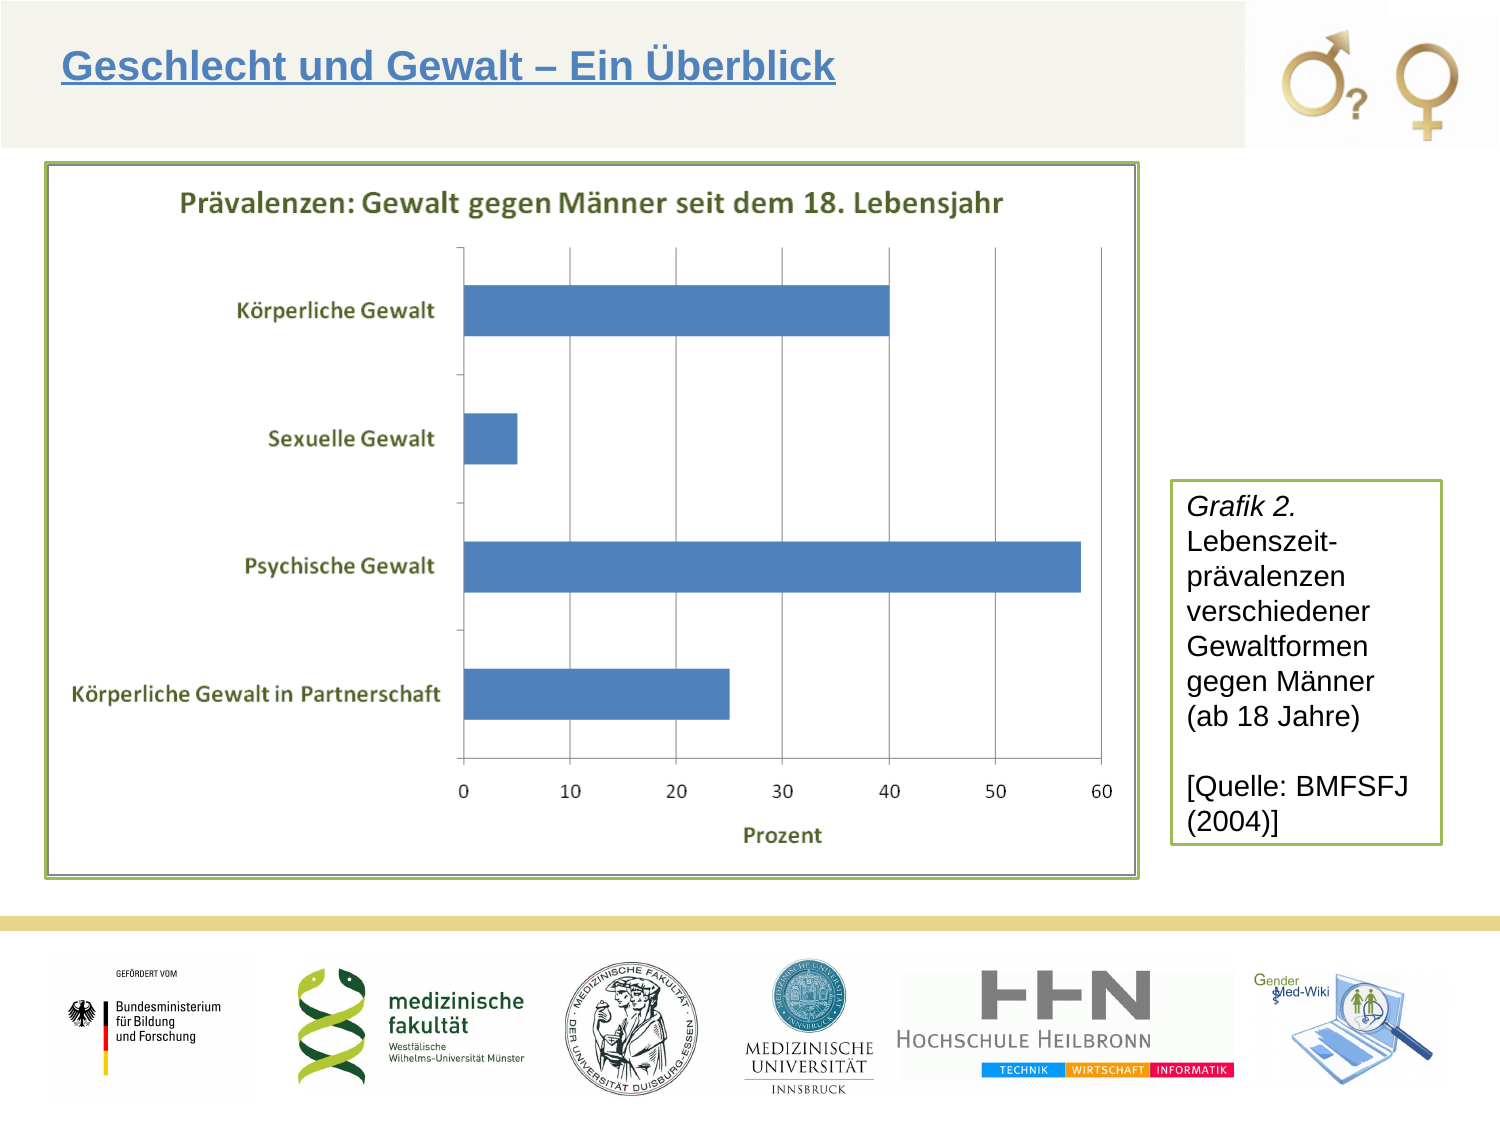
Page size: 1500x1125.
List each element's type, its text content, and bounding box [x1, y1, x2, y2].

picture [1245, 0, 1500, 149]
text_box Grafik 2. Lebenszeit-prävalenzen verschiedener Gewaltformen gegen Männer (ab 18 Jahre) [Quelle: BMFSFJ (2004)] [1171, 480, 1442, 845]
picture [46, 163, 1138, 878]
picture [298, 952, 1234, 1100]
picture [47, 952, 255, 1100]
picture [1246, 965, 1453, 1087]
text_box Geschlecht und Gewalt – Ein Überblick [46, 31, 1127, 96]
